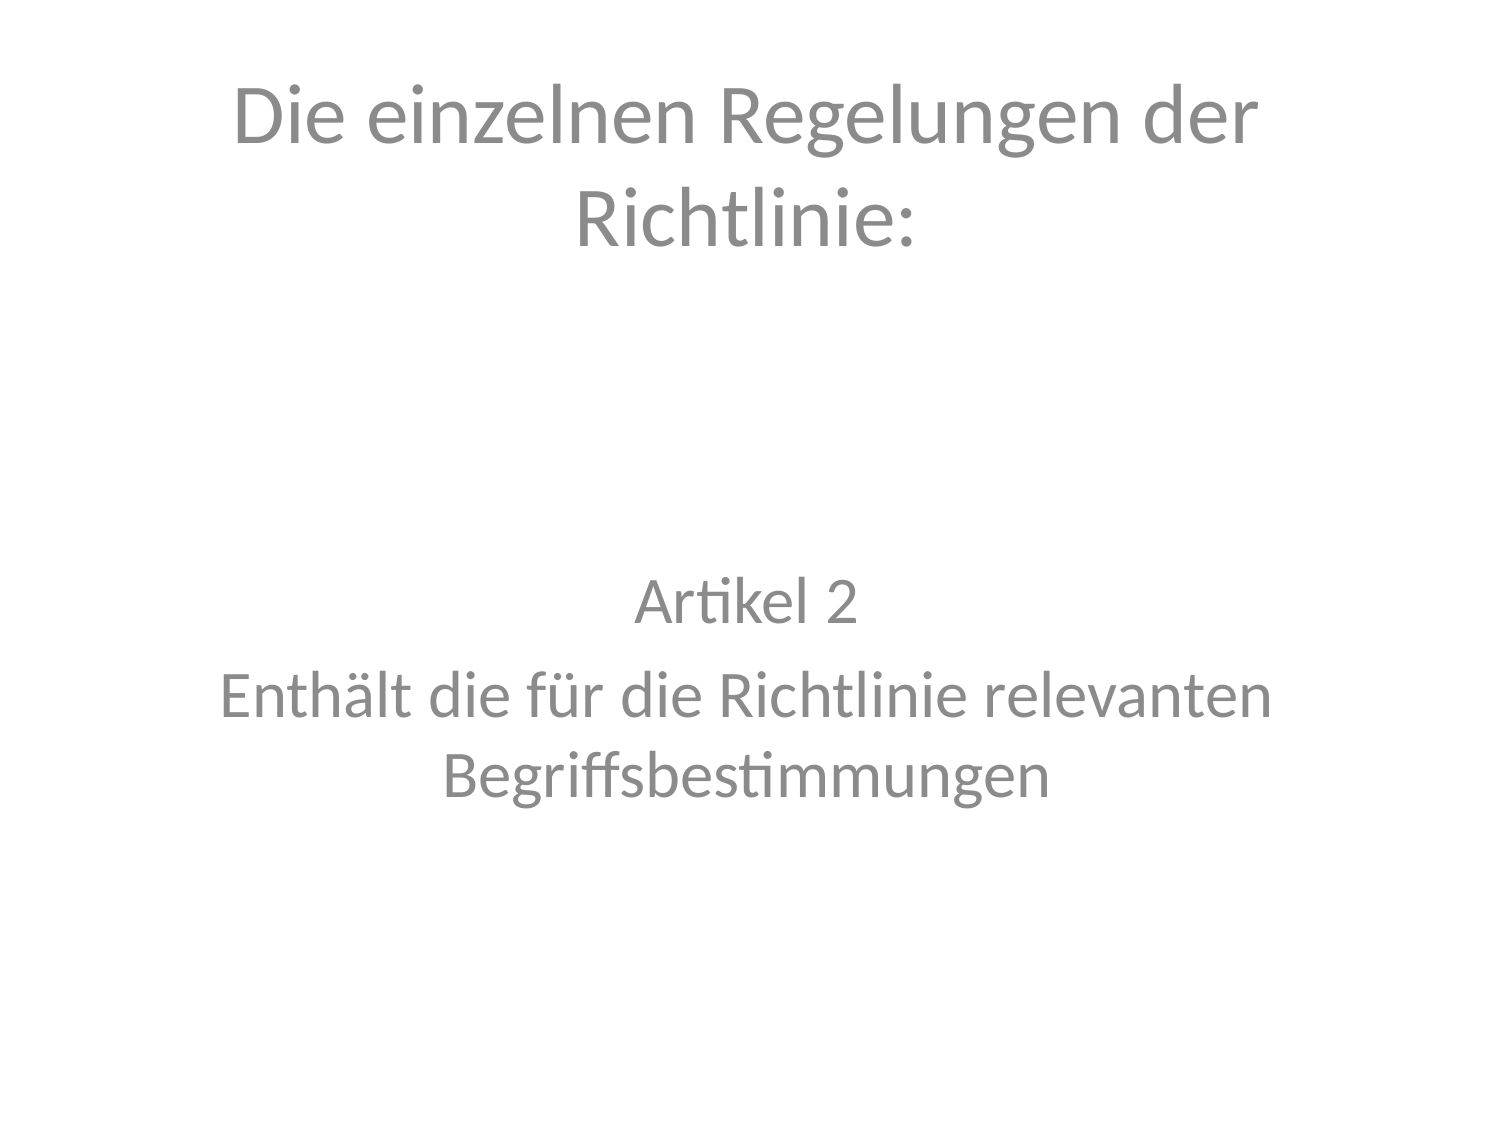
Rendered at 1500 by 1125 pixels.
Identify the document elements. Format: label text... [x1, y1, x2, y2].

subtitle Die einzelnen Regelungen der Richtlinie: Artikel 2 Enthält die für die Richtlinie relevanten Begriffsbestimmungen [48, 50, 1446, 1063]
